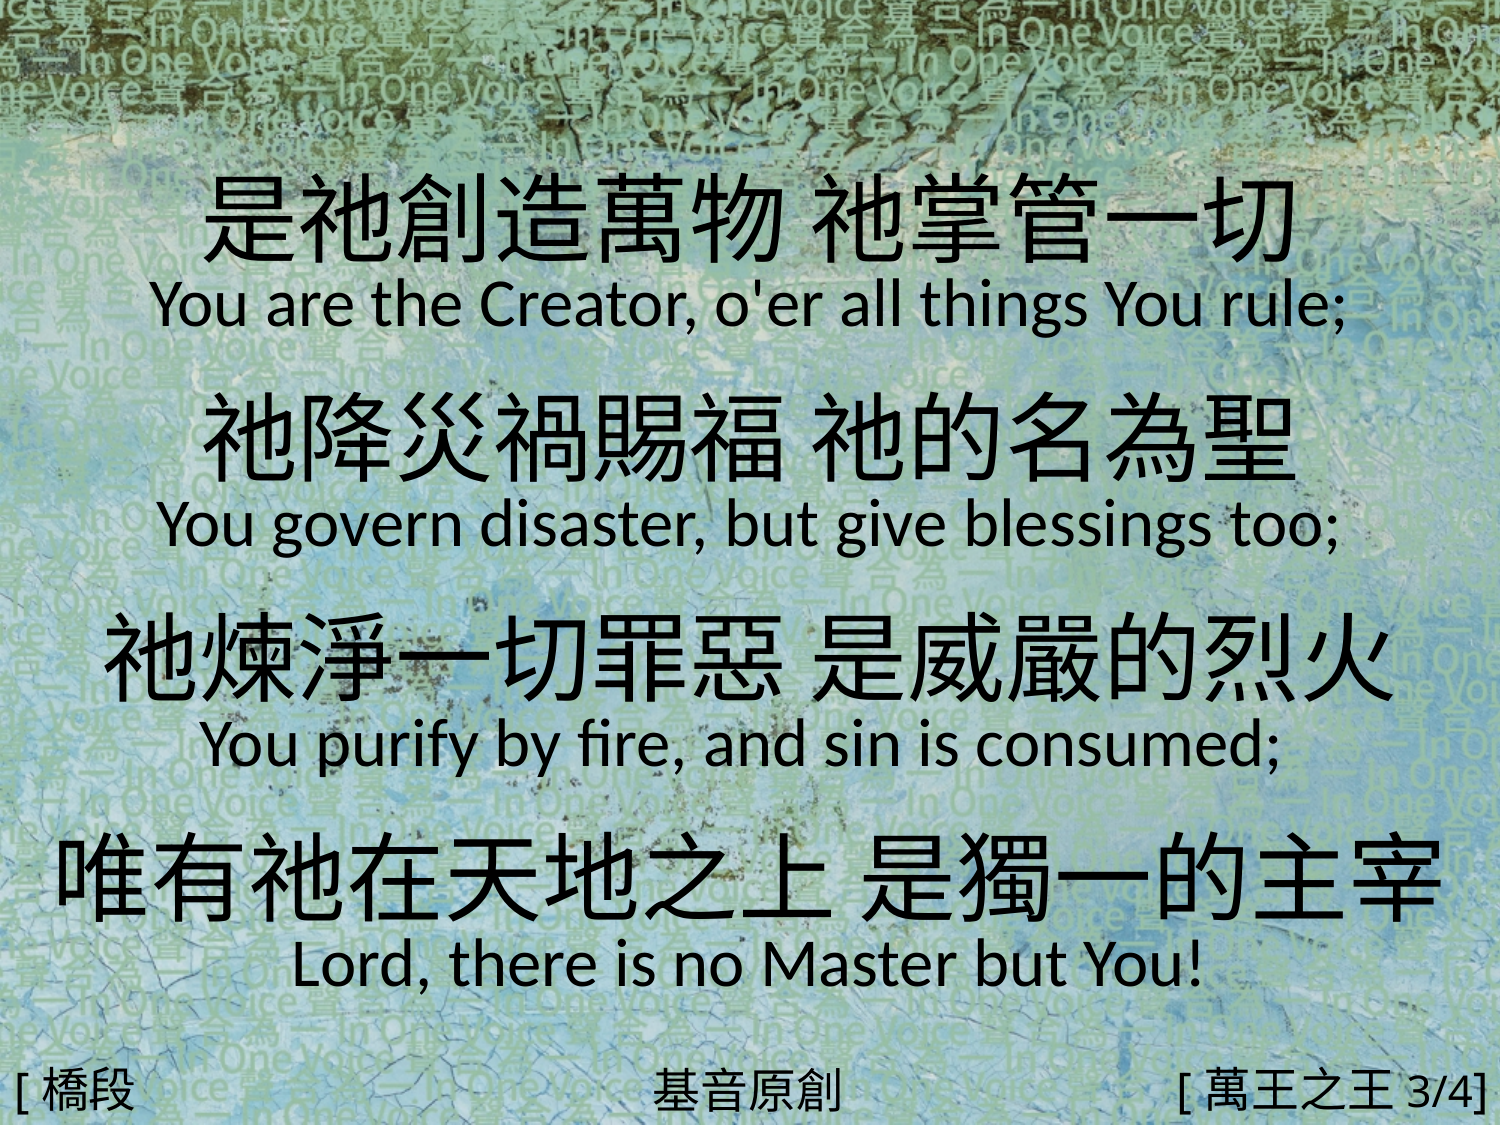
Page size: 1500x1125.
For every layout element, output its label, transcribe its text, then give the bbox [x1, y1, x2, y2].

text_box 是祂創造萬物 祂掌管一切 You are the Creator, o'er all things You rule; 祂降災禍賜福 祂的名為聖 You govern disaster, but give blessings too; 祂煉淨一切罪惡 是威嚴的烈火 You purify by fire, and sin is consumed; 唯有祂在天地之上 是獨一的主宰 Lord, there is no Master but You! [0, 172, 1500, 912]
subtitle 基音原創 [0, 1053, 1498, 1125]
text_box [萬王之王3/4] [1026, 1052, 1500, 1125]
picture [0, 0, 1500, 172]
picture [0, 912, 1500, 1053]
